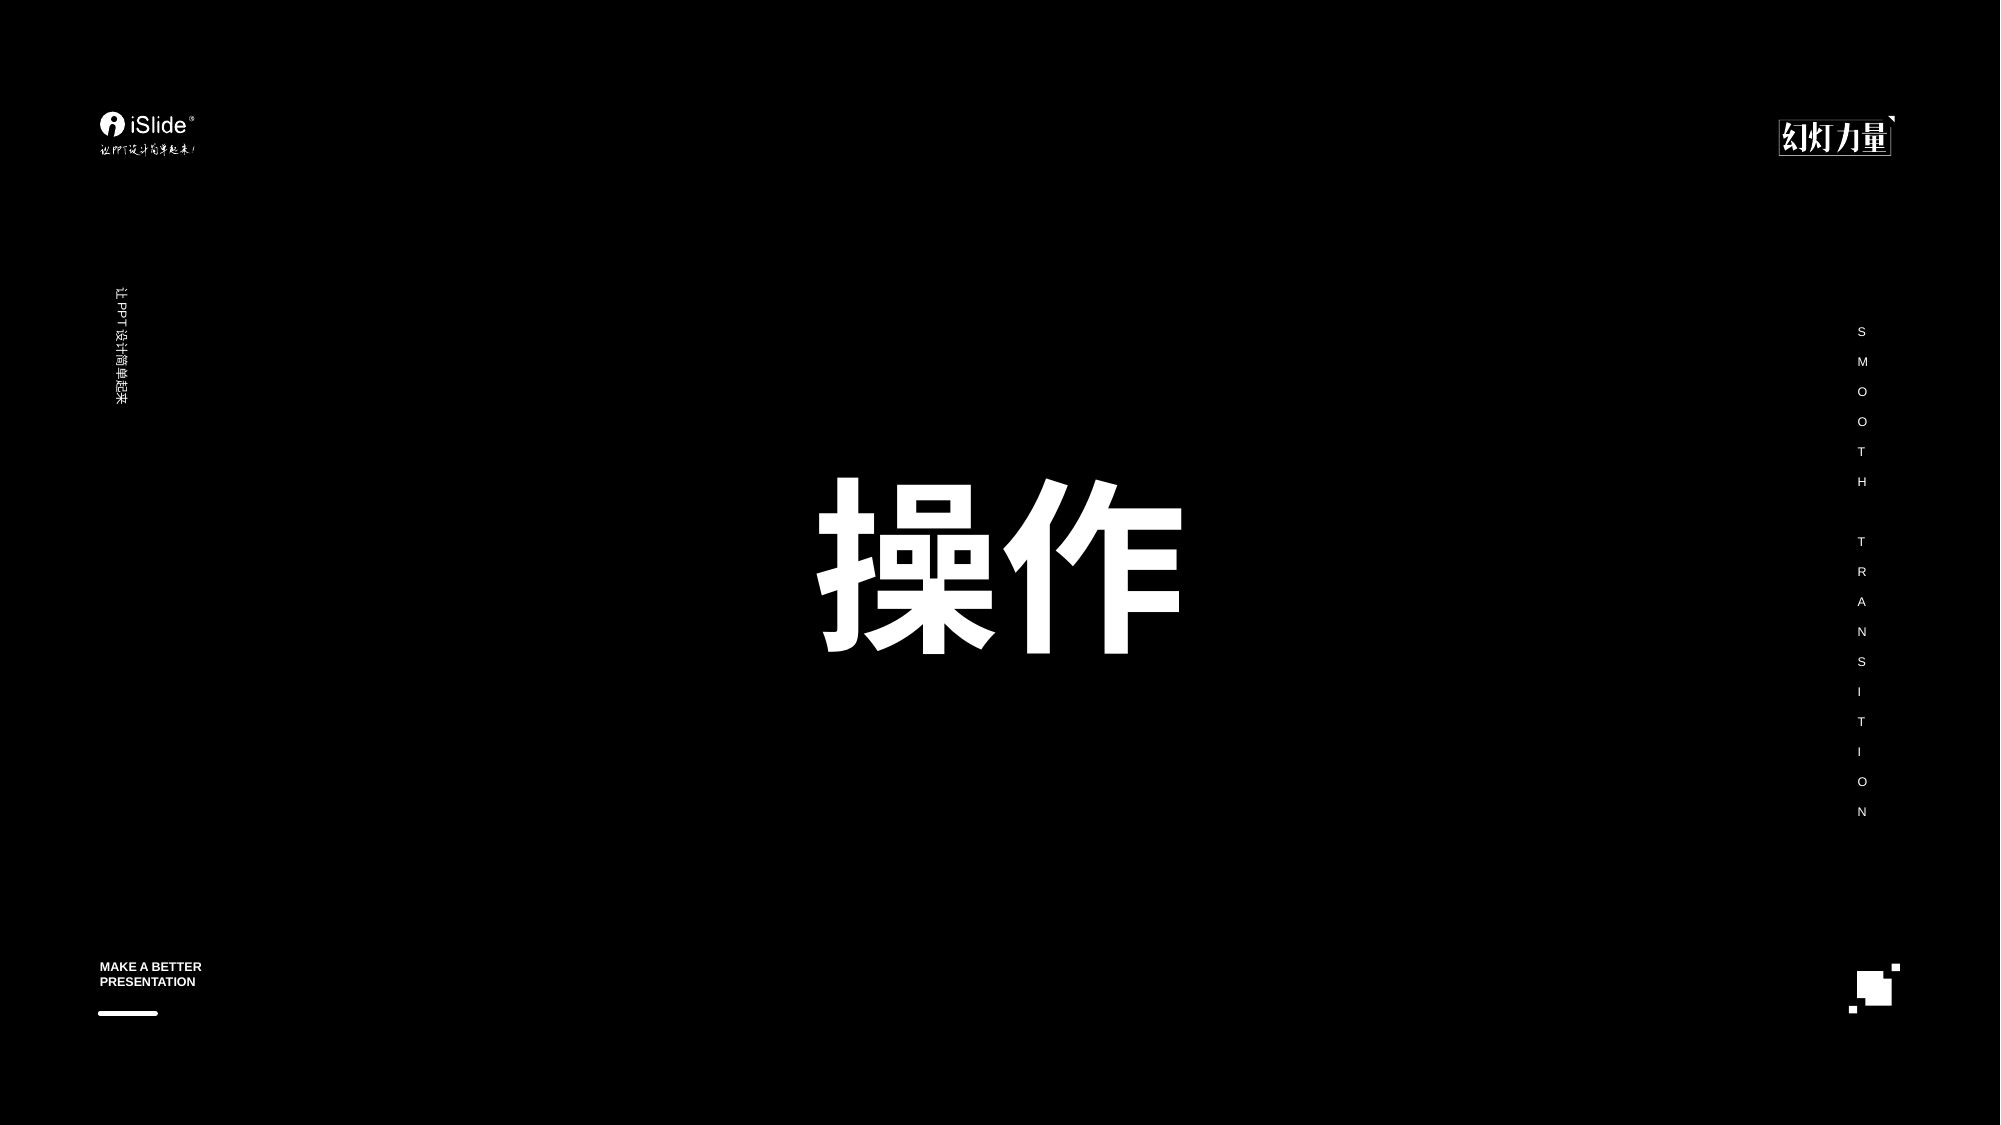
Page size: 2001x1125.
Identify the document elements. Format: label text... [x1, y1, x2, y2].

text_box 操作 [211, 405, 1788, 719]
